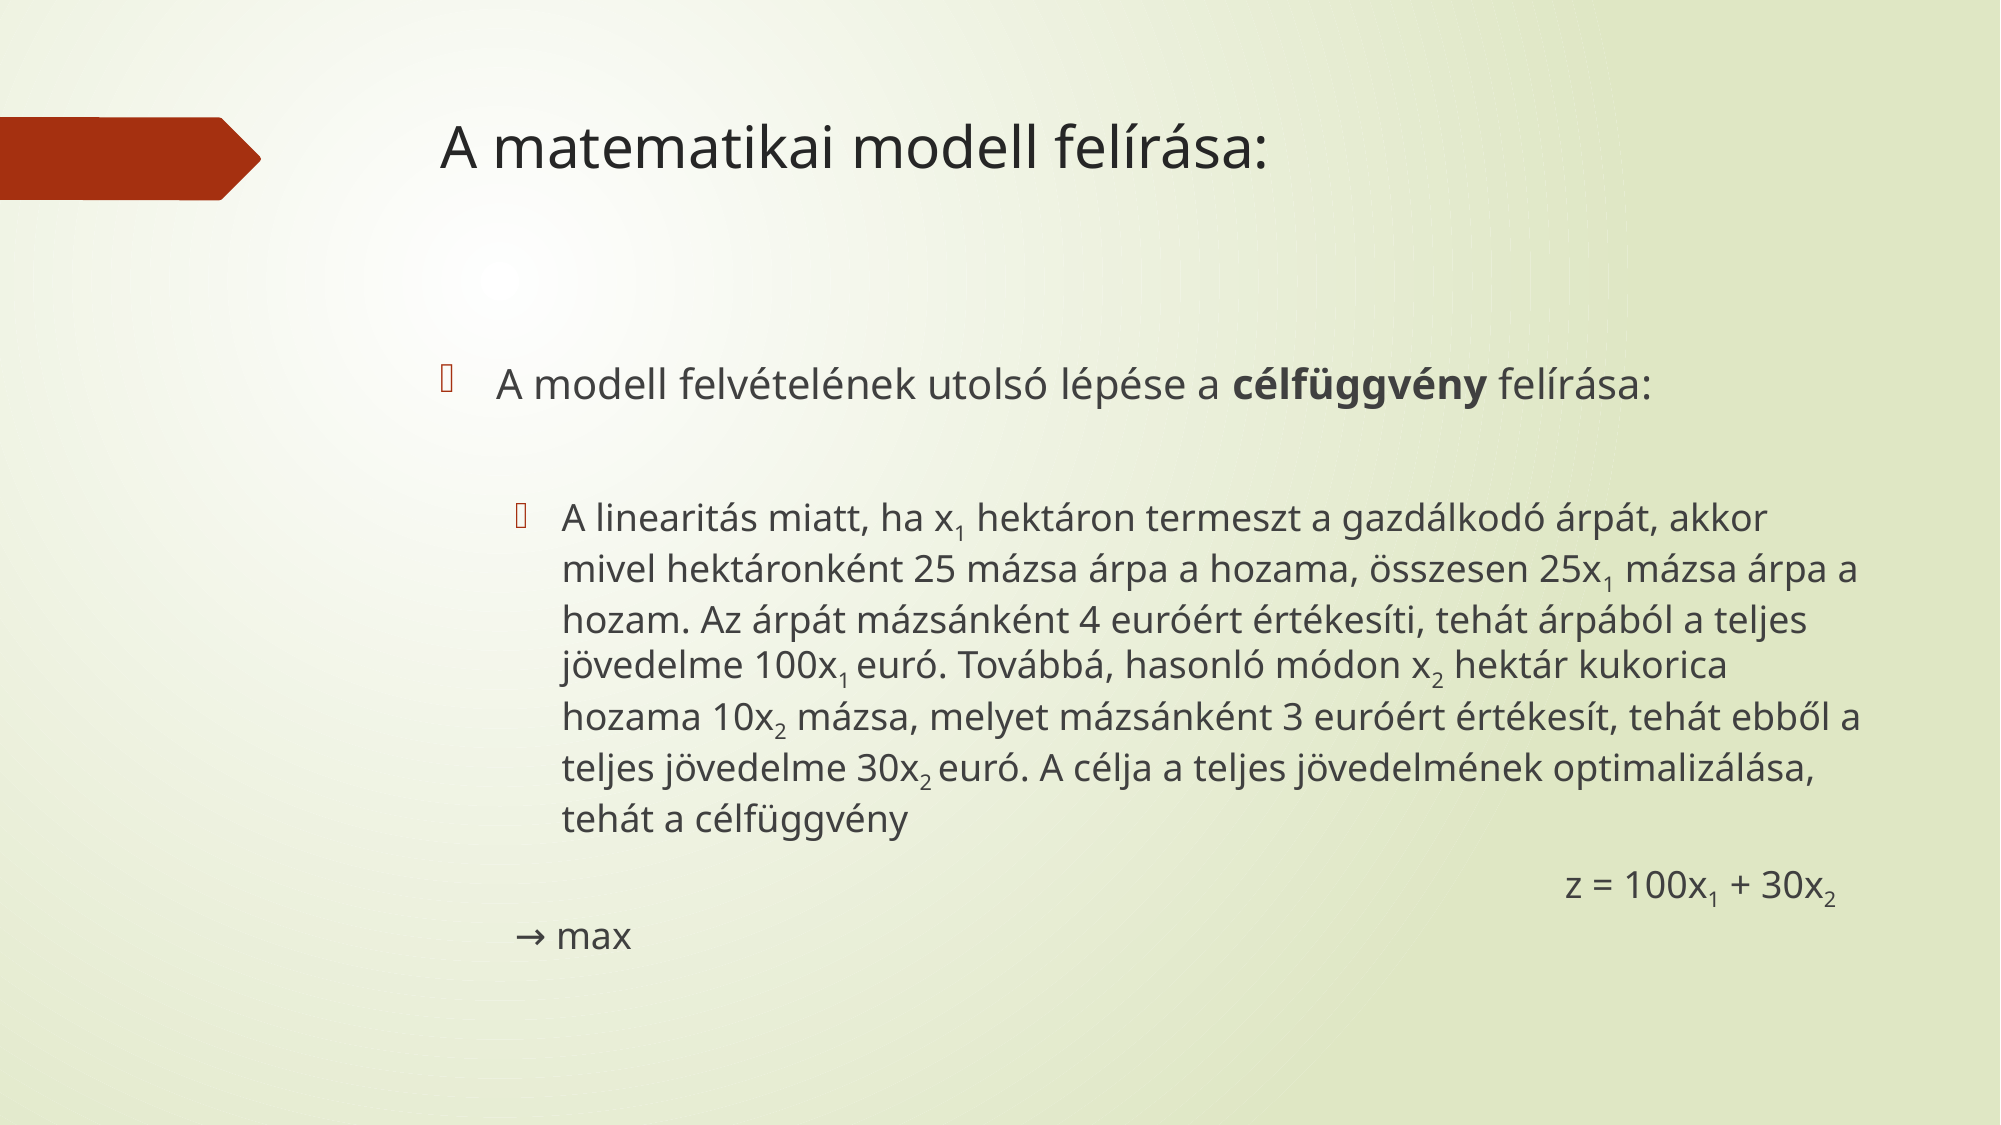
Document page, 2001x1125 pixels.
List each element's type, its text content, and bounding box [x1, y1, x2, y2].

list A modell felvételének utolsó lépése a célfüggvény felírása: A linearitás miatt, ha x1 hektáron termeszt a gazdálkodó árpát, akkor mivel hektáronként 25 mázsa árpa a hozama, összesen 25x1 mázsa árpa a hozam. Az árpát mázsánként 4 euróért értékesíti, tehát árpából a teljes jövedelme 100x1 euró. Továbbá, hasonló módon x2 hektár kukorica hozama 10x2 mázsa, melyet mázsánként 3 euróért értékesít, tehát ebből a teljes jövedelme 30x2 euró. A célja a teljes jövedelmének optimalizálása, tehát a célfüggvény z = 100x1 + 30x2 → max [424, 350, 1888, 970]
title A matematikai modell felírása: [425, 102, 1888, 313]
